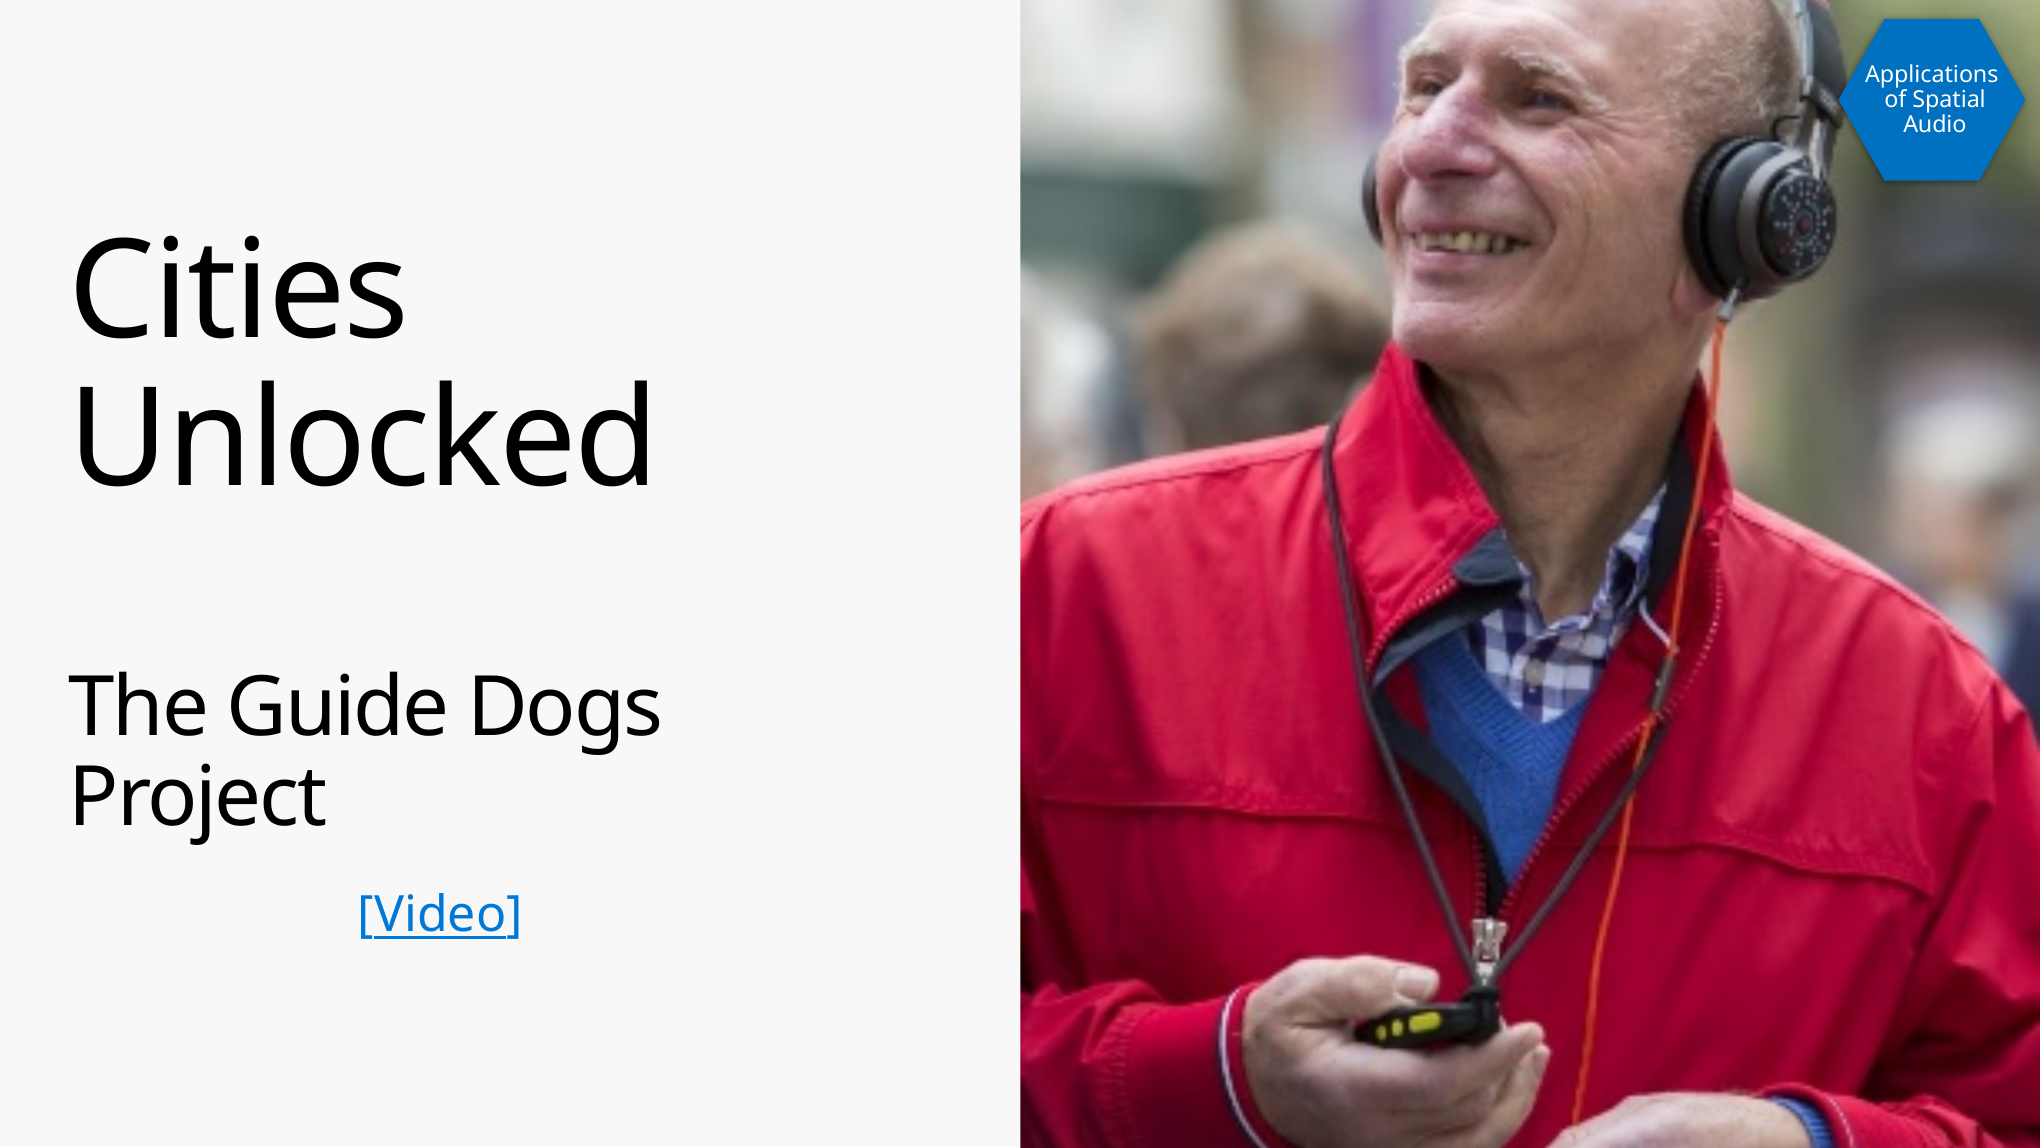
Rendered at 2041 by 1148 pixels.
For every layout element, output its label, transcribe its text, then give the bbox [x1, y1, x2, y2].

title Cities Unlocked The Guide Dogs Project [45, 203, 946, 625]
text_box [1838, 18, 2026, 181]
picture [1019, 0, 2041, 1148]
text_box [Video] [327, 858, 553, 968]
